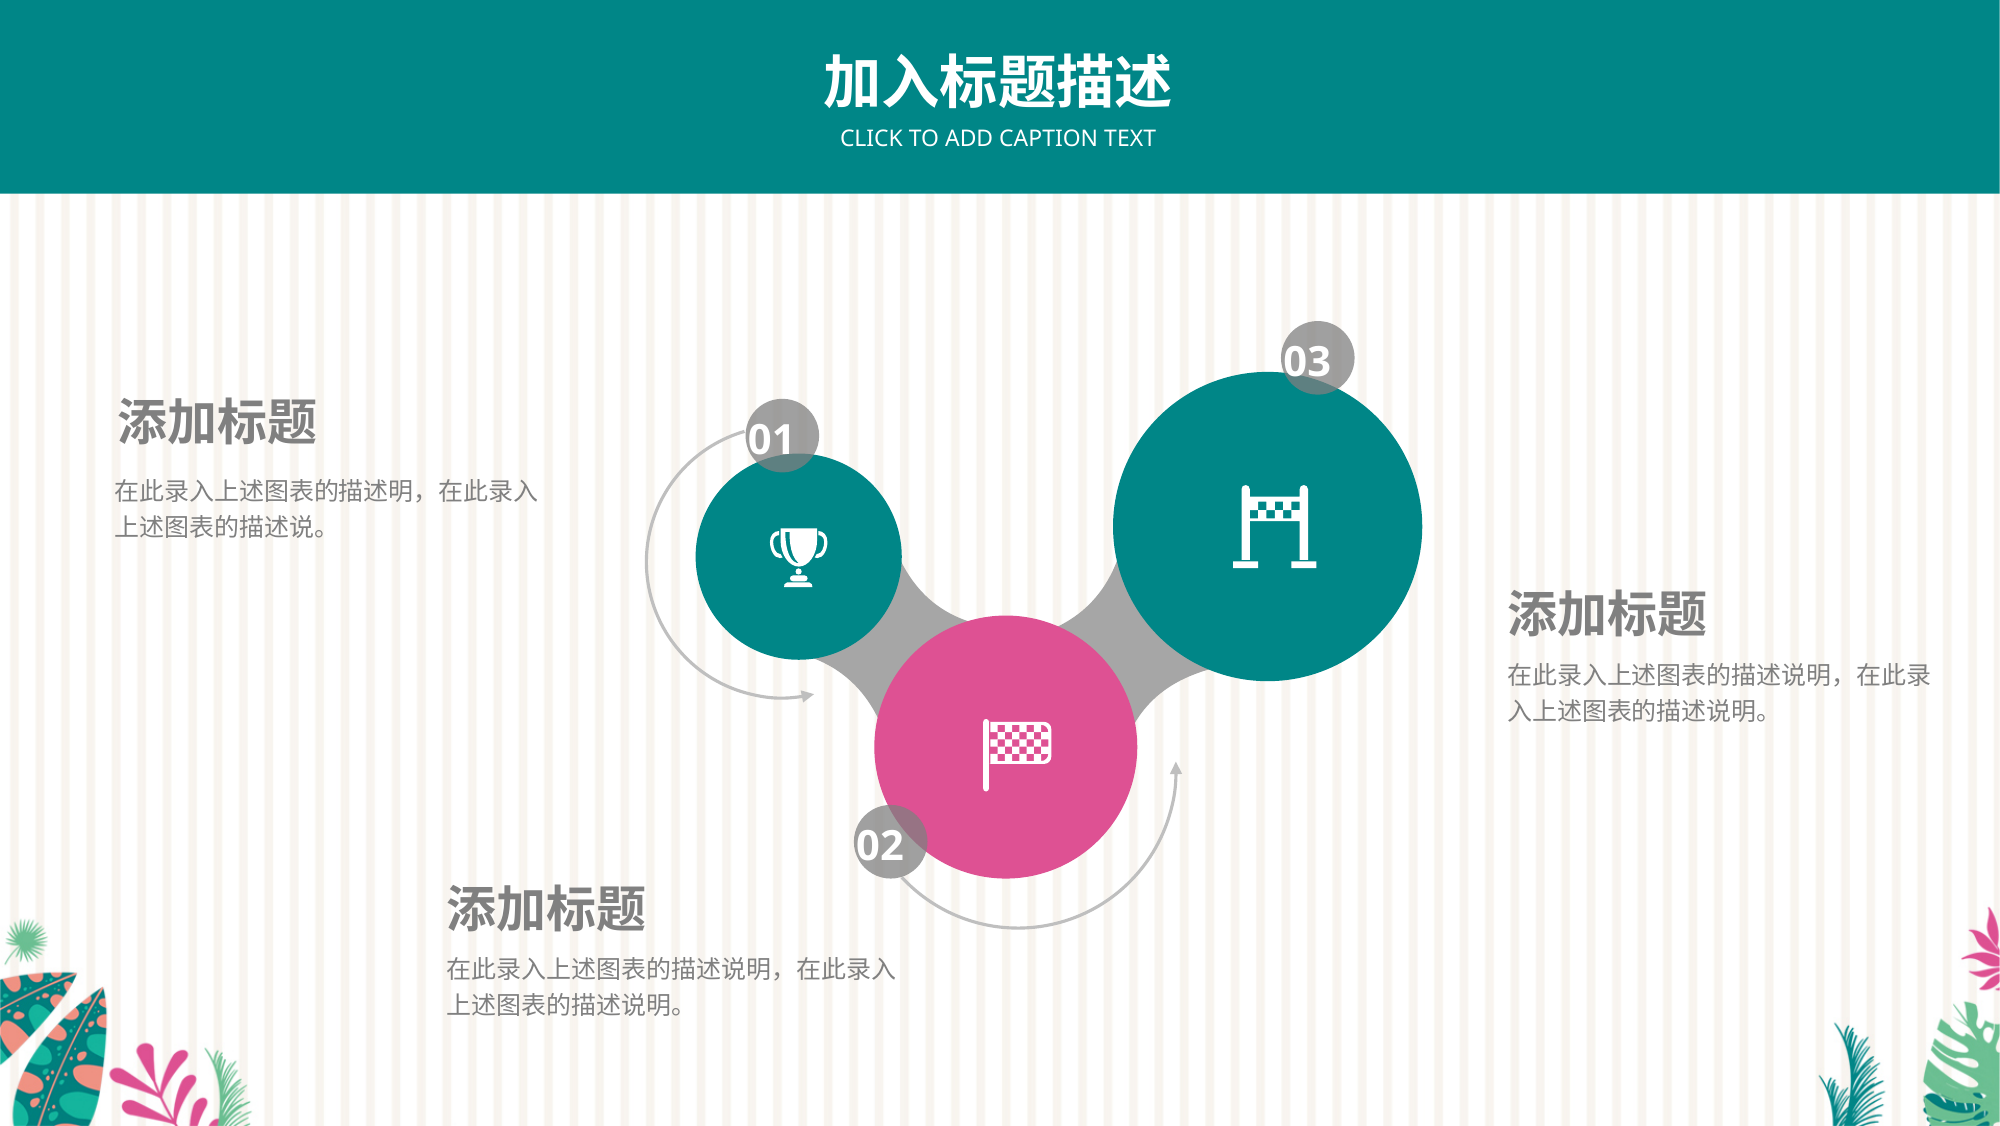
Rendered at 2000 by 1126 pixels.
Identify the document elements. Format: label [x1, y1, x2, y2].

text_box [102, 320, 1962, 1027]
picture [0, 194, 2000, 1126]
text_box [0, 0, 2000, 194]
